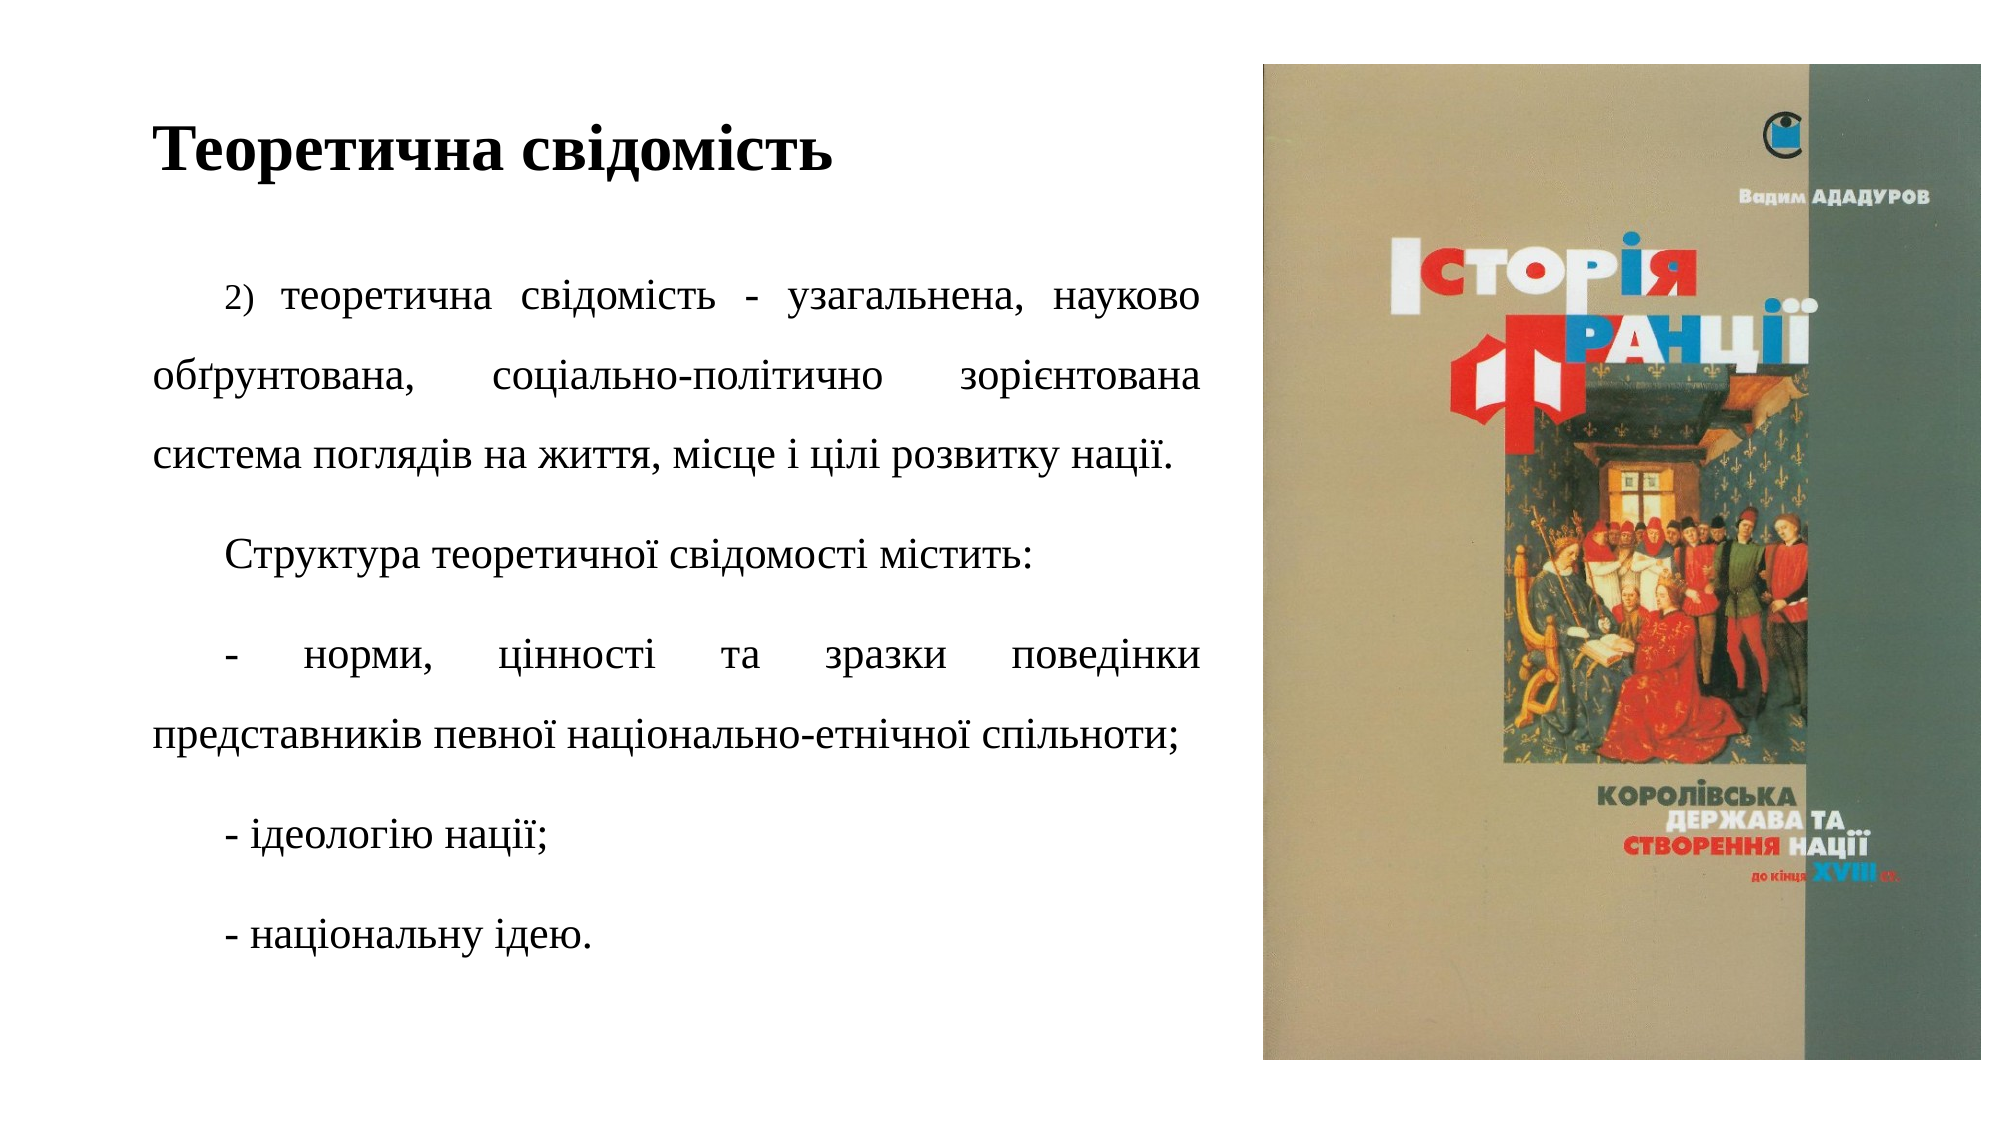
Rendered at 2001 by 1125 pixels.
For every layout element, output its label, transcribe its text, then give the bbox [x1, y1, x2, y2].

title Теоретична свідомість [137, 75, 1218, 193]
list 2) теоретична свідомість - узагальнена, науково обґрунтована, соціально-політично зорієнтована система поглядів на життя, місце і цілі розвитку нації. Структура теоретичної свідомості містить: - норми, цінності та зразки поведінки представників певної національно-етнічної спільноти; - ідеологію нації; - національну ідею. [137, 230, 1218, 1100]
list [1263, 64, 1981, 1061]
